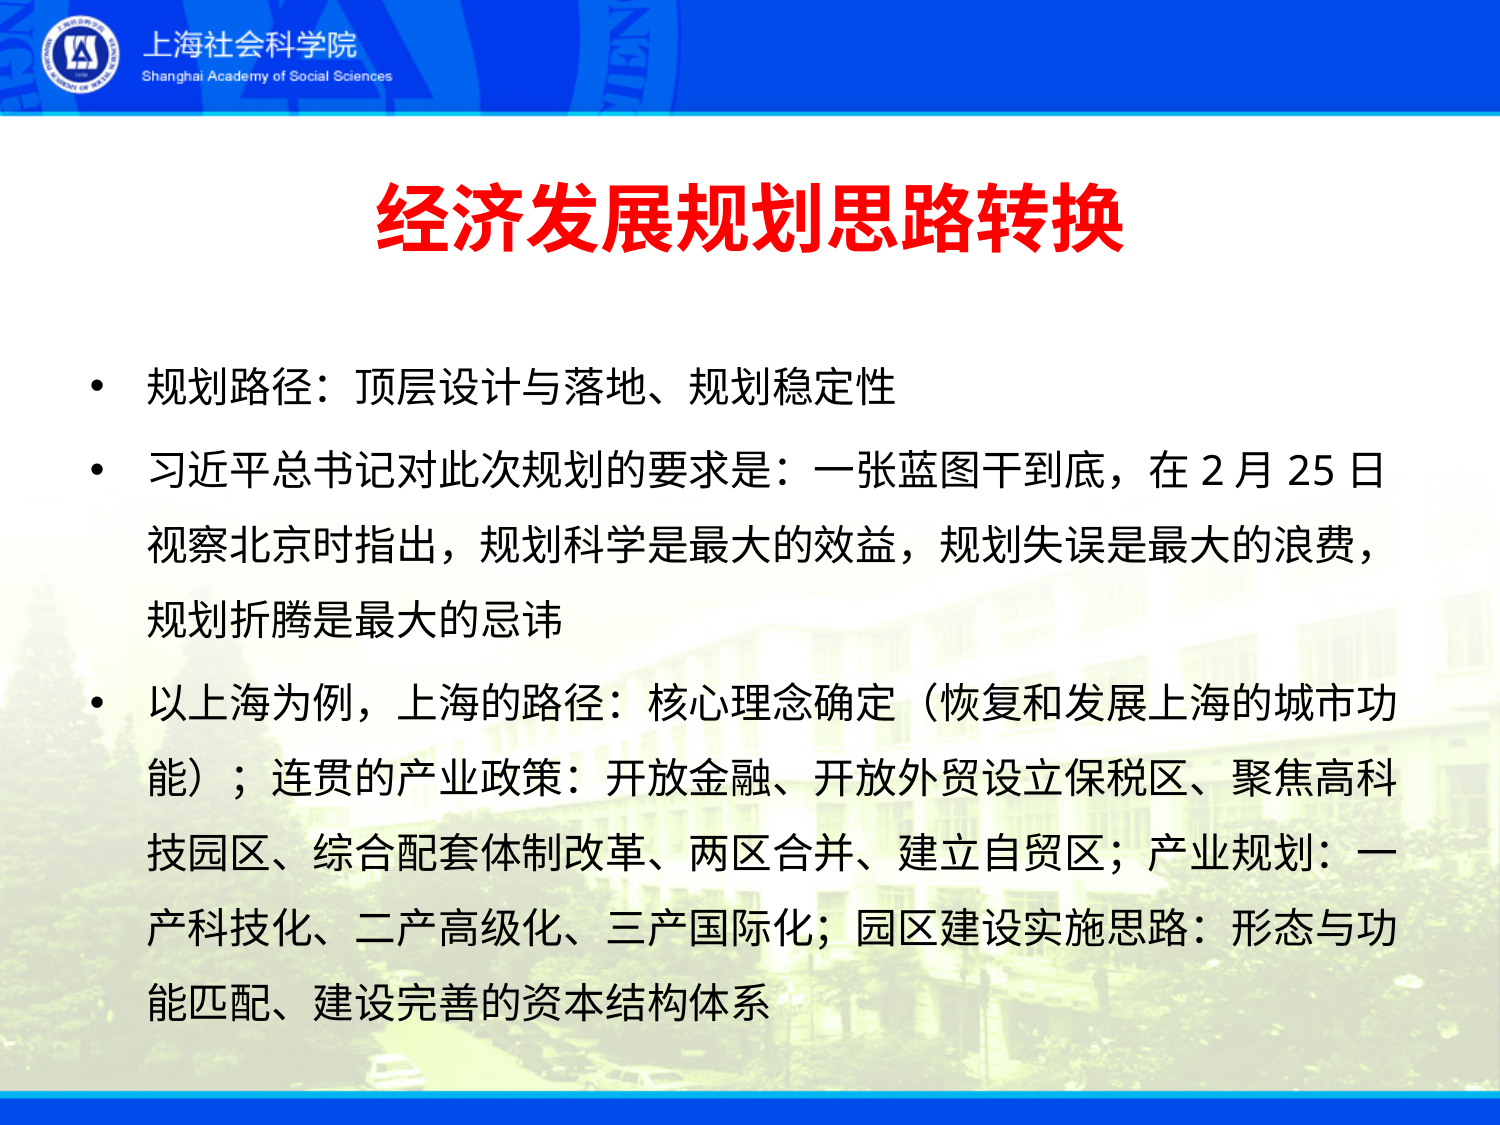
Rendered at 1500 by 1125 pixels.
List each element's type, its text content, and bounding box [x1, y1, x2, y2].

picture [0, 1099, 1500, 1125]
picture [0, 0, 1500, 1091]
list 规划路径：顶层设计与落地、规划稳定性 习近平总书记对此次规划的要求是：一张蓝图干到底，在2月25日视察北京时指出，规划科学是最大的效益，规划失误是最大的浪费，规划折腾是最大的忌讳 以上海为例，上海的路径：核心理念确定（恢复和发展上海的城市功能）；连贯的产业政策：开放金融、开放外贸设立保税区、聚焦高科技园区、综合配套体制改革、两区合并、建立自贸区；产业规划：一产科技化、二产高级化、三产国际化；园区建设实施思路：形态与功能匹配、建设完善的资本结构体系 [74, 327, 1426, 1006]
title 经济发展规划思路转换 [74, 128, 1426, 305]
